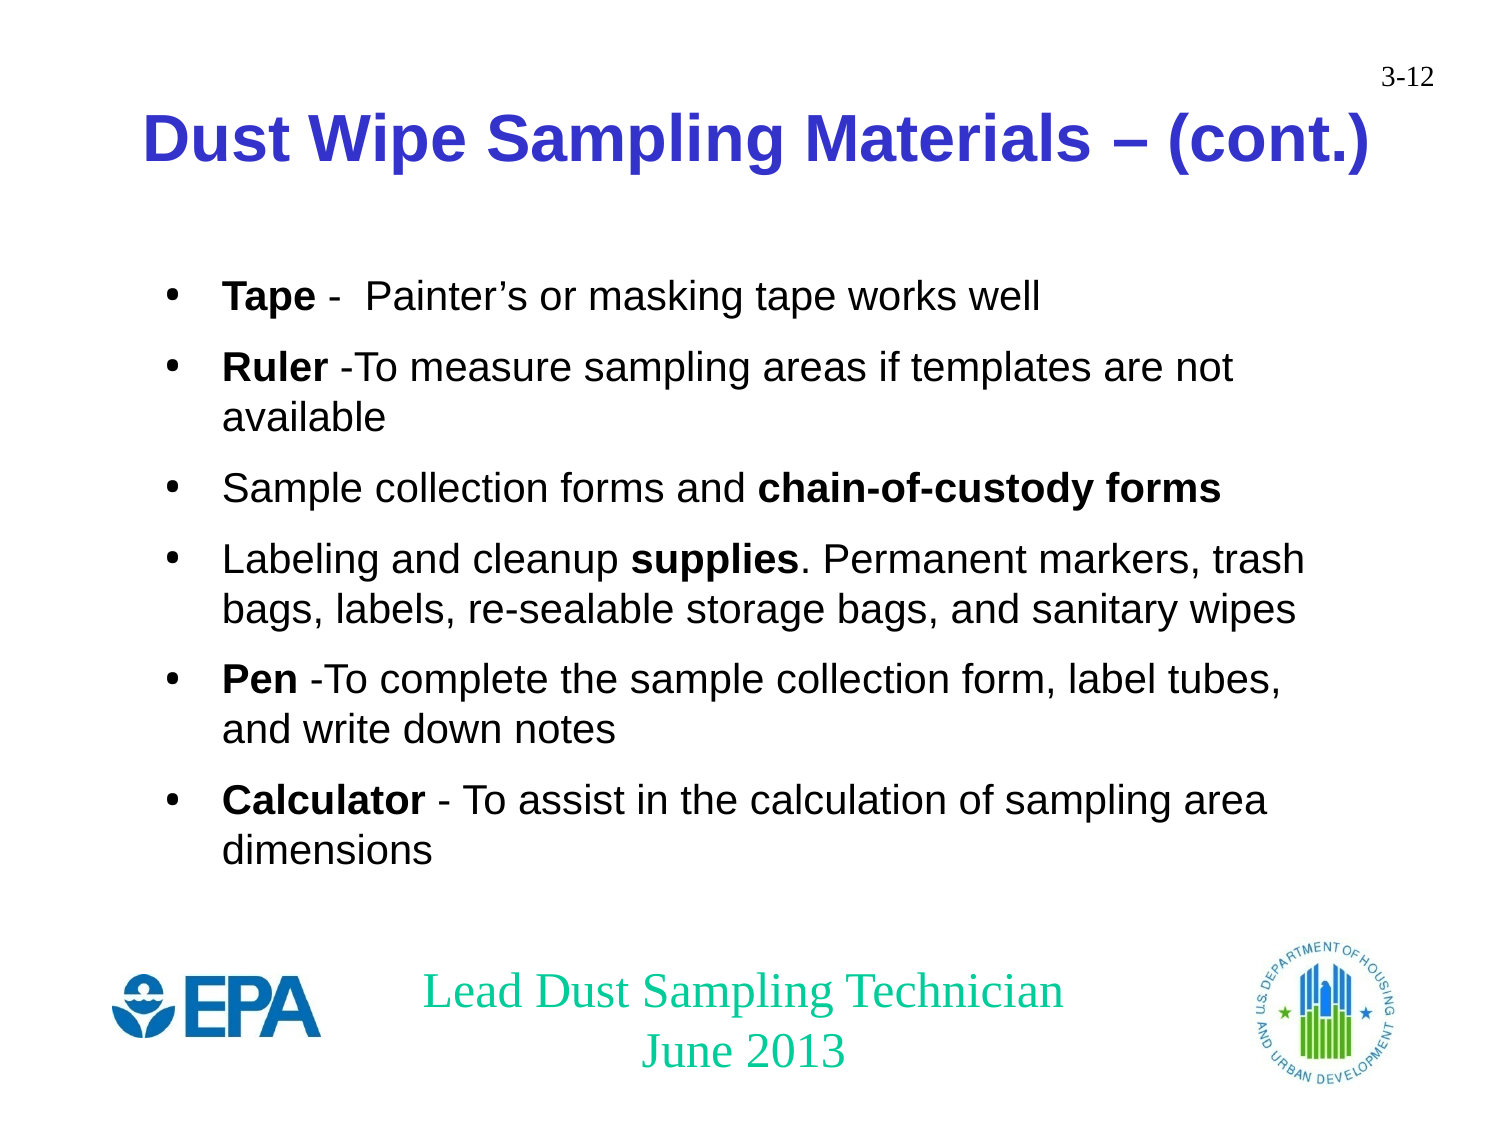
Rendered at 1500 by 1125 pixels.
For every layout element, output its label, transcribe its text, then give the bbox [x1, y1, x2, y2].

text_box Tape - Painter’s or masking tape works well Ruler -To measure sampling areas if templates are not available Sample collection forms and chain-of-custody forms Labeling and cleanup supplies. Permanent markers, trash bags, labels, re-sealable storage bags, and sanitary wipes Pen -To complete the sample collection form, label tubes, and write down notes Calculator - To assist in the calculation of sampling area dimensions [150, 261, 1364, 899]
picture [1250, 937, 1400, 1088]
text_box Dust Wipe Sampling Materials – (cont.) [127, 40, 1413, 229]
picture [112, 974, 321, 1038]
